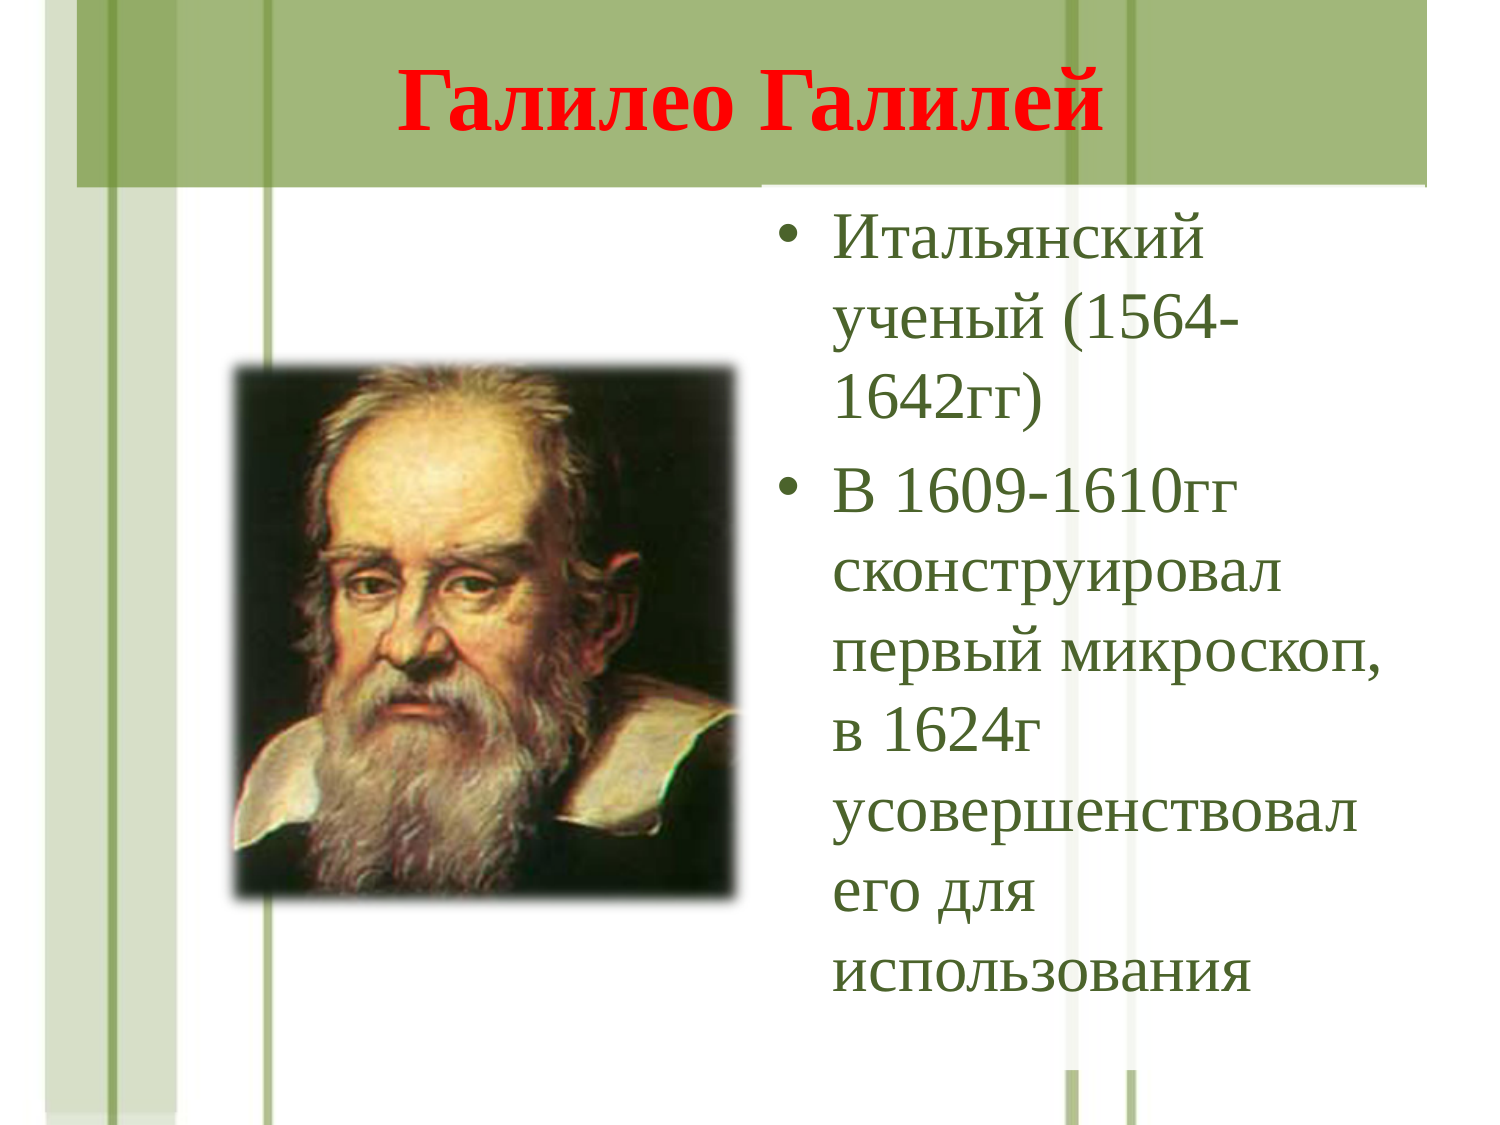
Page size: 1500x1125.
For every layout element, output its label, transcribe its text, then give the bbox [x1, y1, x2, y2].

title Галилео Галилей [76, 0, 1428, 188]
list Итальянский ученый (1564-1642гг) В 1609-1610гг сконструировал первый микроскоп, в 1624г усовершенствовал его для использования [761, 184, 1426, 1071]
picture [0, 0, 1500, 1125]
